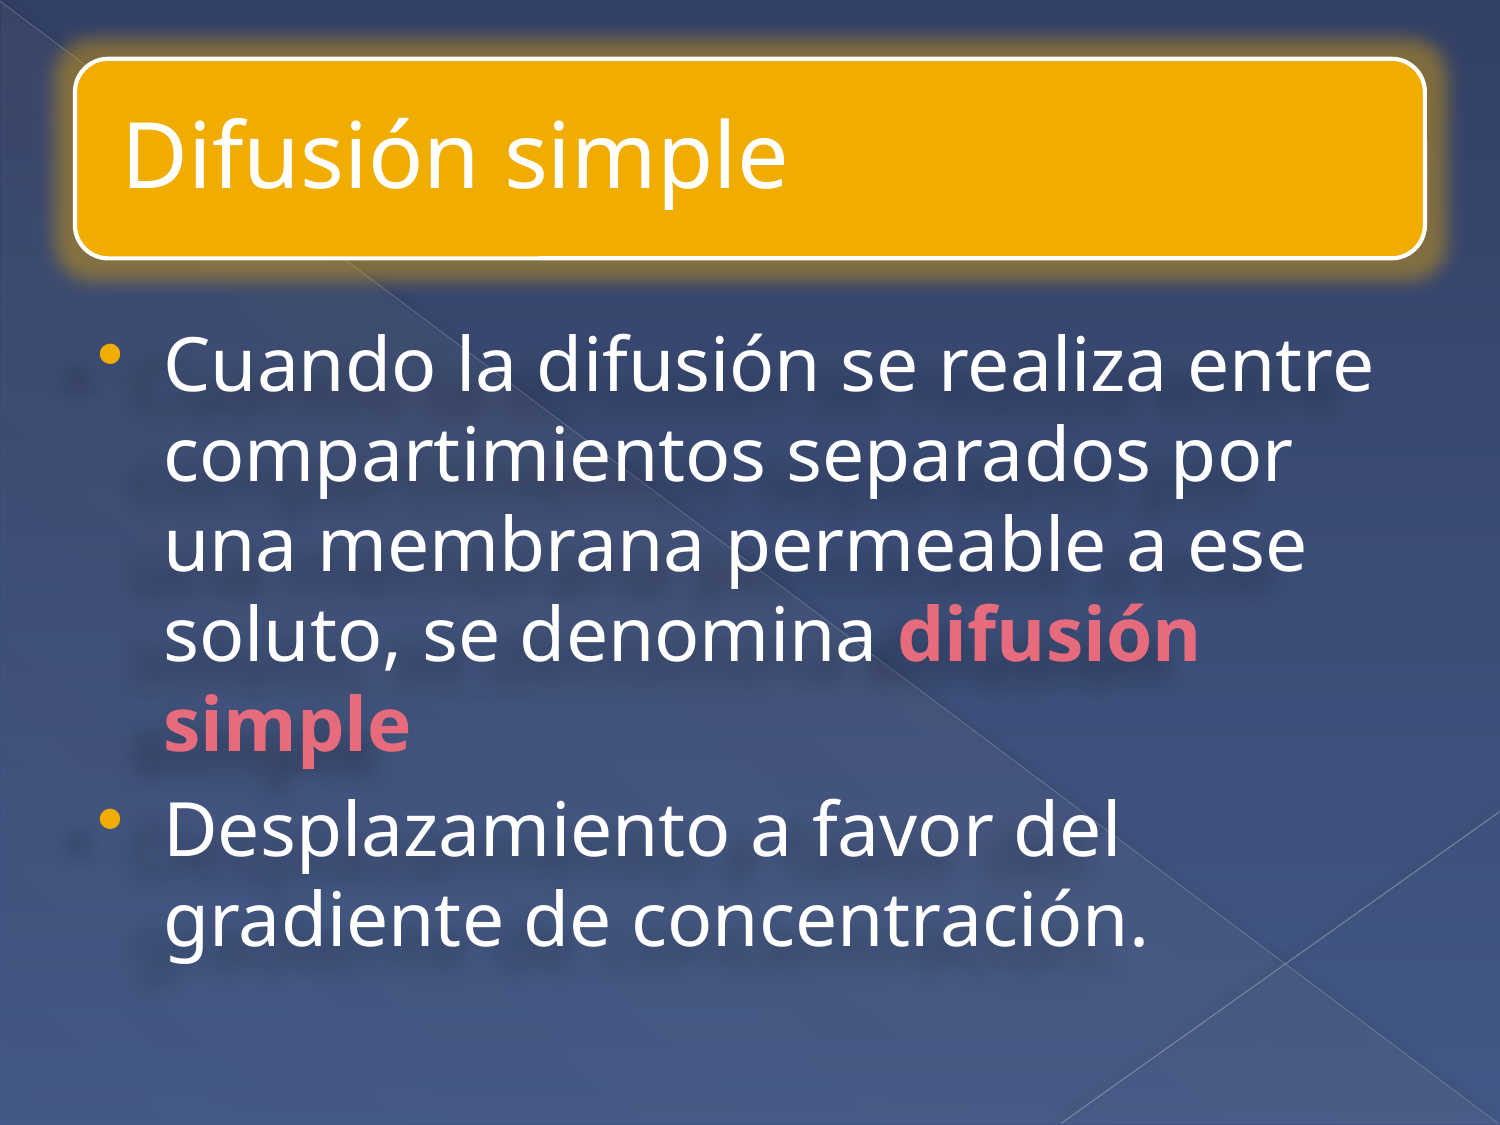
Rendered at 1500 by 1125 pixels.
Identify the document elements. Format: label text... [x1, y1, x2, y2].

list Cuando la difusión se realiza entre compartimientos separados por una membrana permeable a ese soluto, se denomina difusión simple Desplazamiento a favor del gradiente de concentración. [75, 308, 1425, 1059]
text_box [74, 43, 1426, 274]
